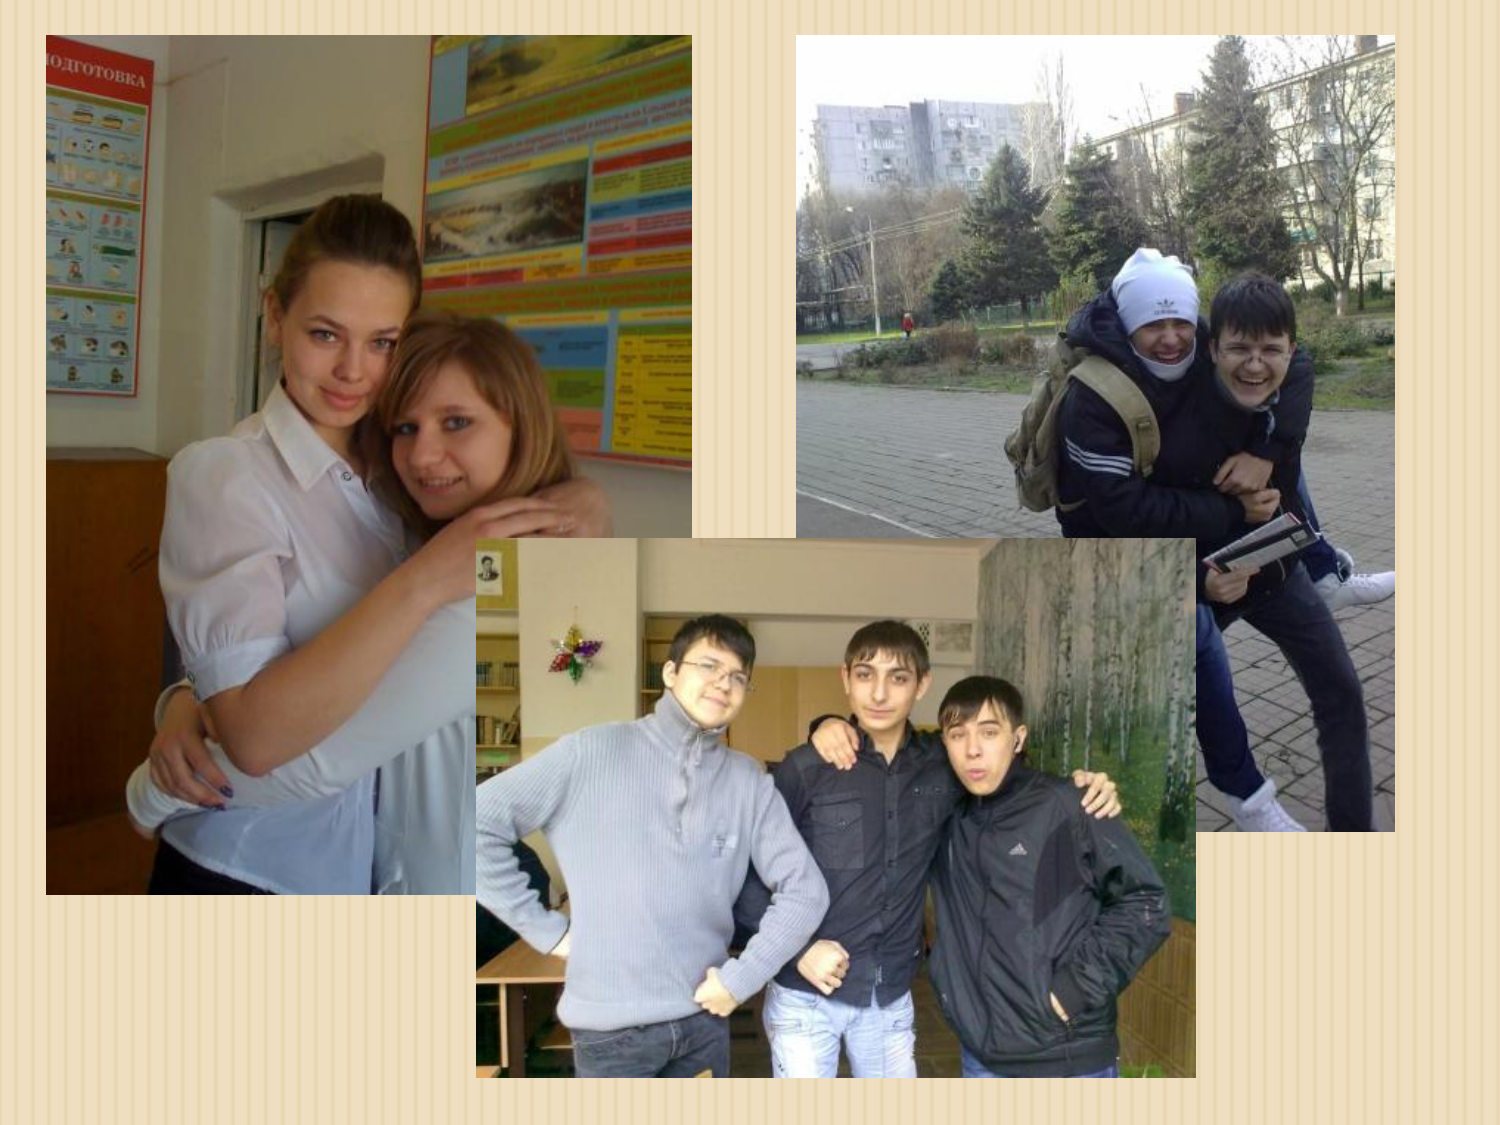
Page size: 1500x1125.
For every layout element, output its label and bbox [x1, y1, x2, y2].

picture [46, 34, 1395, 1079]
